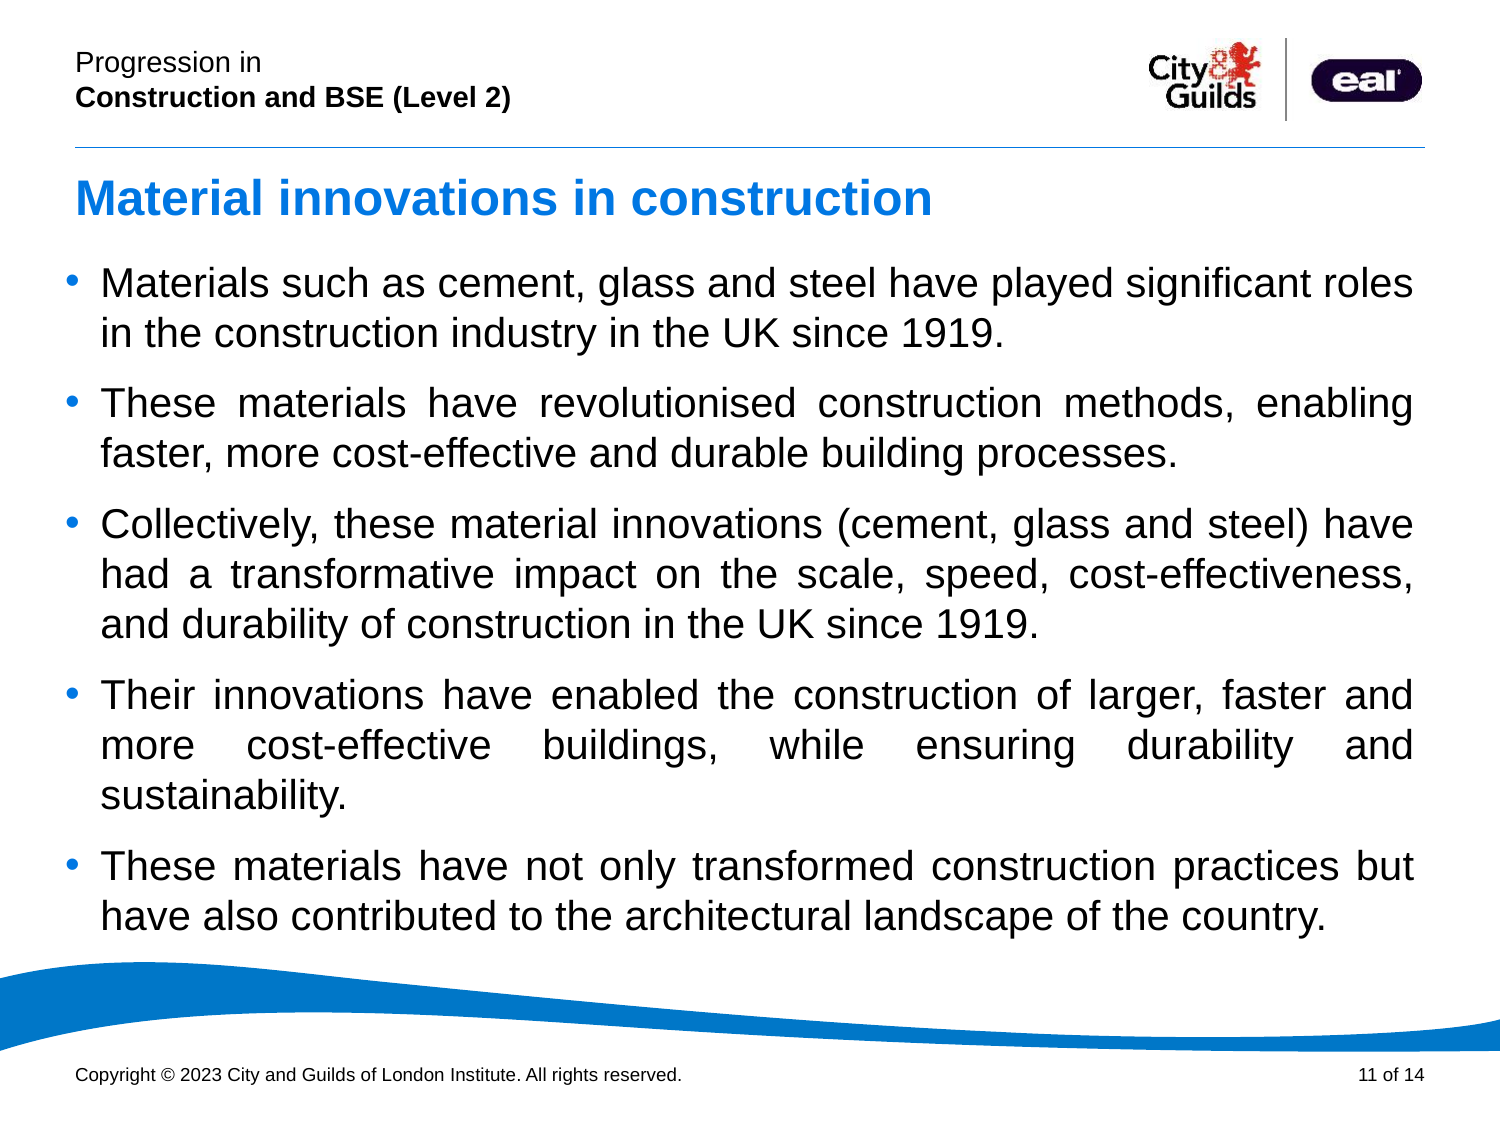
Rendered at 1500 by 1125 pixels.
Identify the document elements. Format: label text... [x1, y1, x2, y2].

title Material innovations in construction [74, 165, 1426, 229]
list Materials such as cement, glass and steel have played significant roles in the construction industry in the UK since 1919. These materials have revolutionised construction methods, enabling faster, more cost-effective and durable building processes. Collectively, these material innovations (cement, glass and steel) have had a transformative impact on the scale, speed, cost-effectiveness, and durability of construction in the UK since 1919. Their innovations have enabled the construction of larger, faster and more cost-effective buildings, while ensuring durability and sustainability. These materials have not only transformed construction practices but have also contributed to the architectural landscape of the country. [64, 255, 1416, 953]
picture [1149, 38, 1422, 121]
